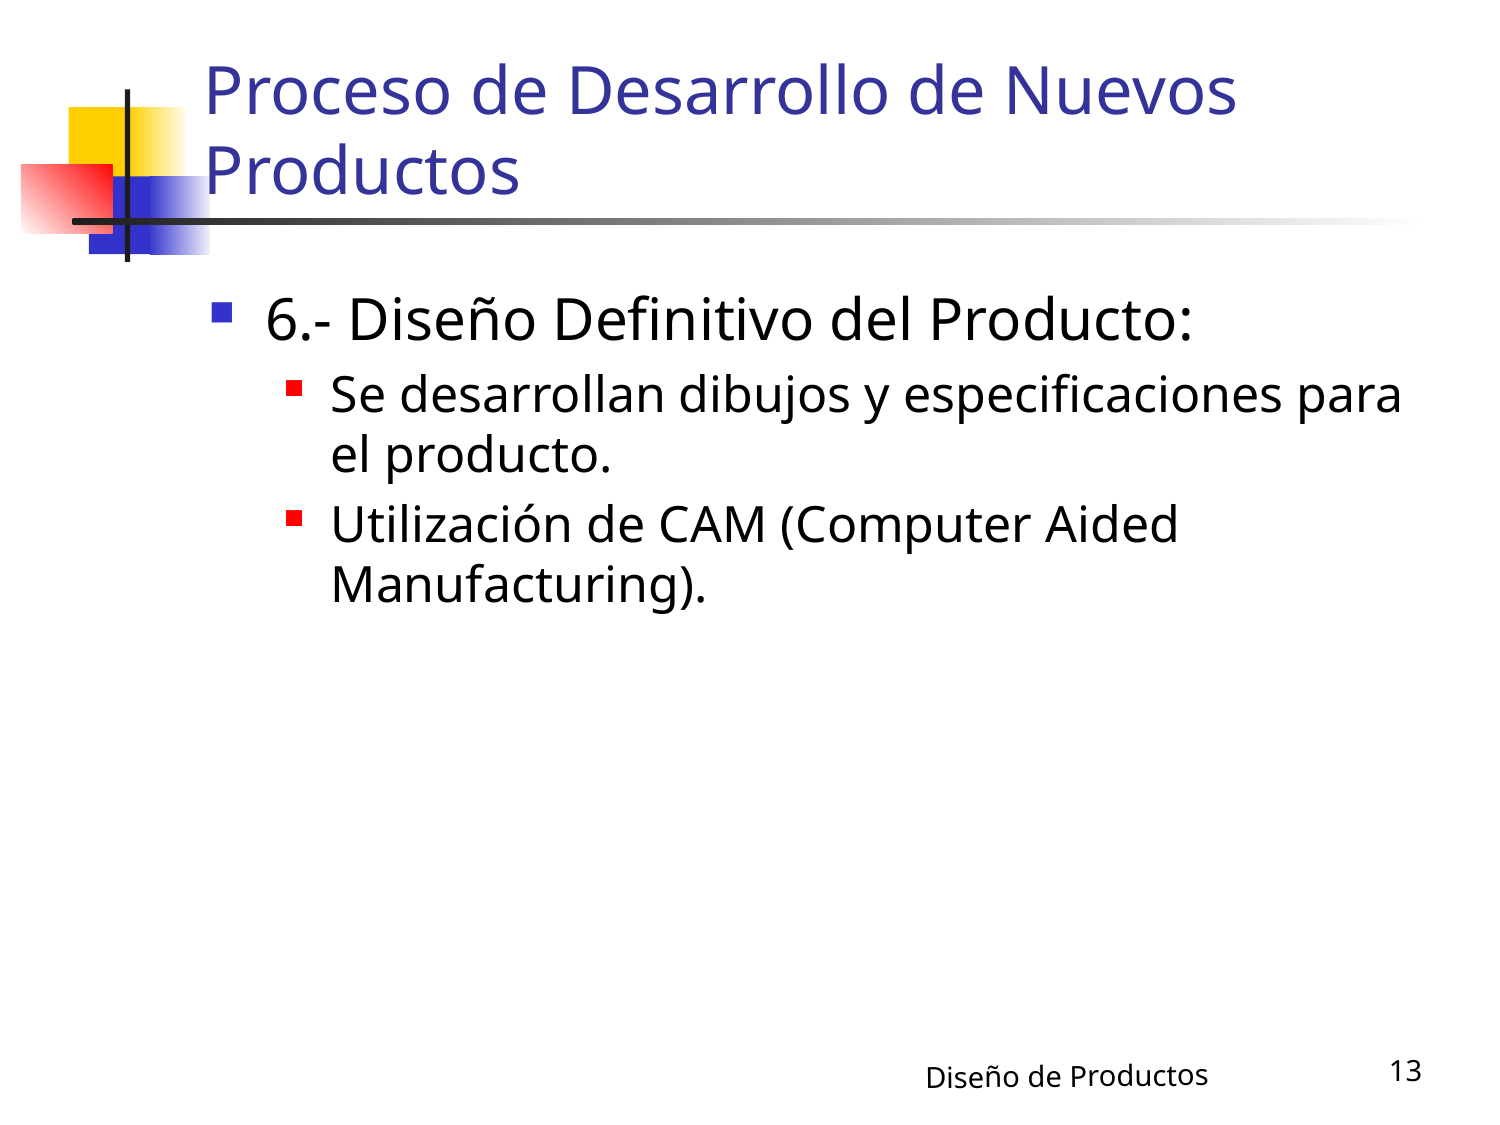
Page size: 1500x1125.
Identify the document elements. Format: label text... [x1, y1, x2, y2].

slide_number 13 [1124, 1024, 1438, 1101]
title Proceso de Desarrollo de Nuevos Productos [188, 27, 1468, 216]
footer Diseño de Productos [794, 1028, 1422, 1109]
list 6.- Diseño Definitivo del Producto: Se desarrollan dibujos y especificaciones para el producto. Utilización de CAM (Computer Aided Manufacturing). [193, 274, 1470, 1007]
